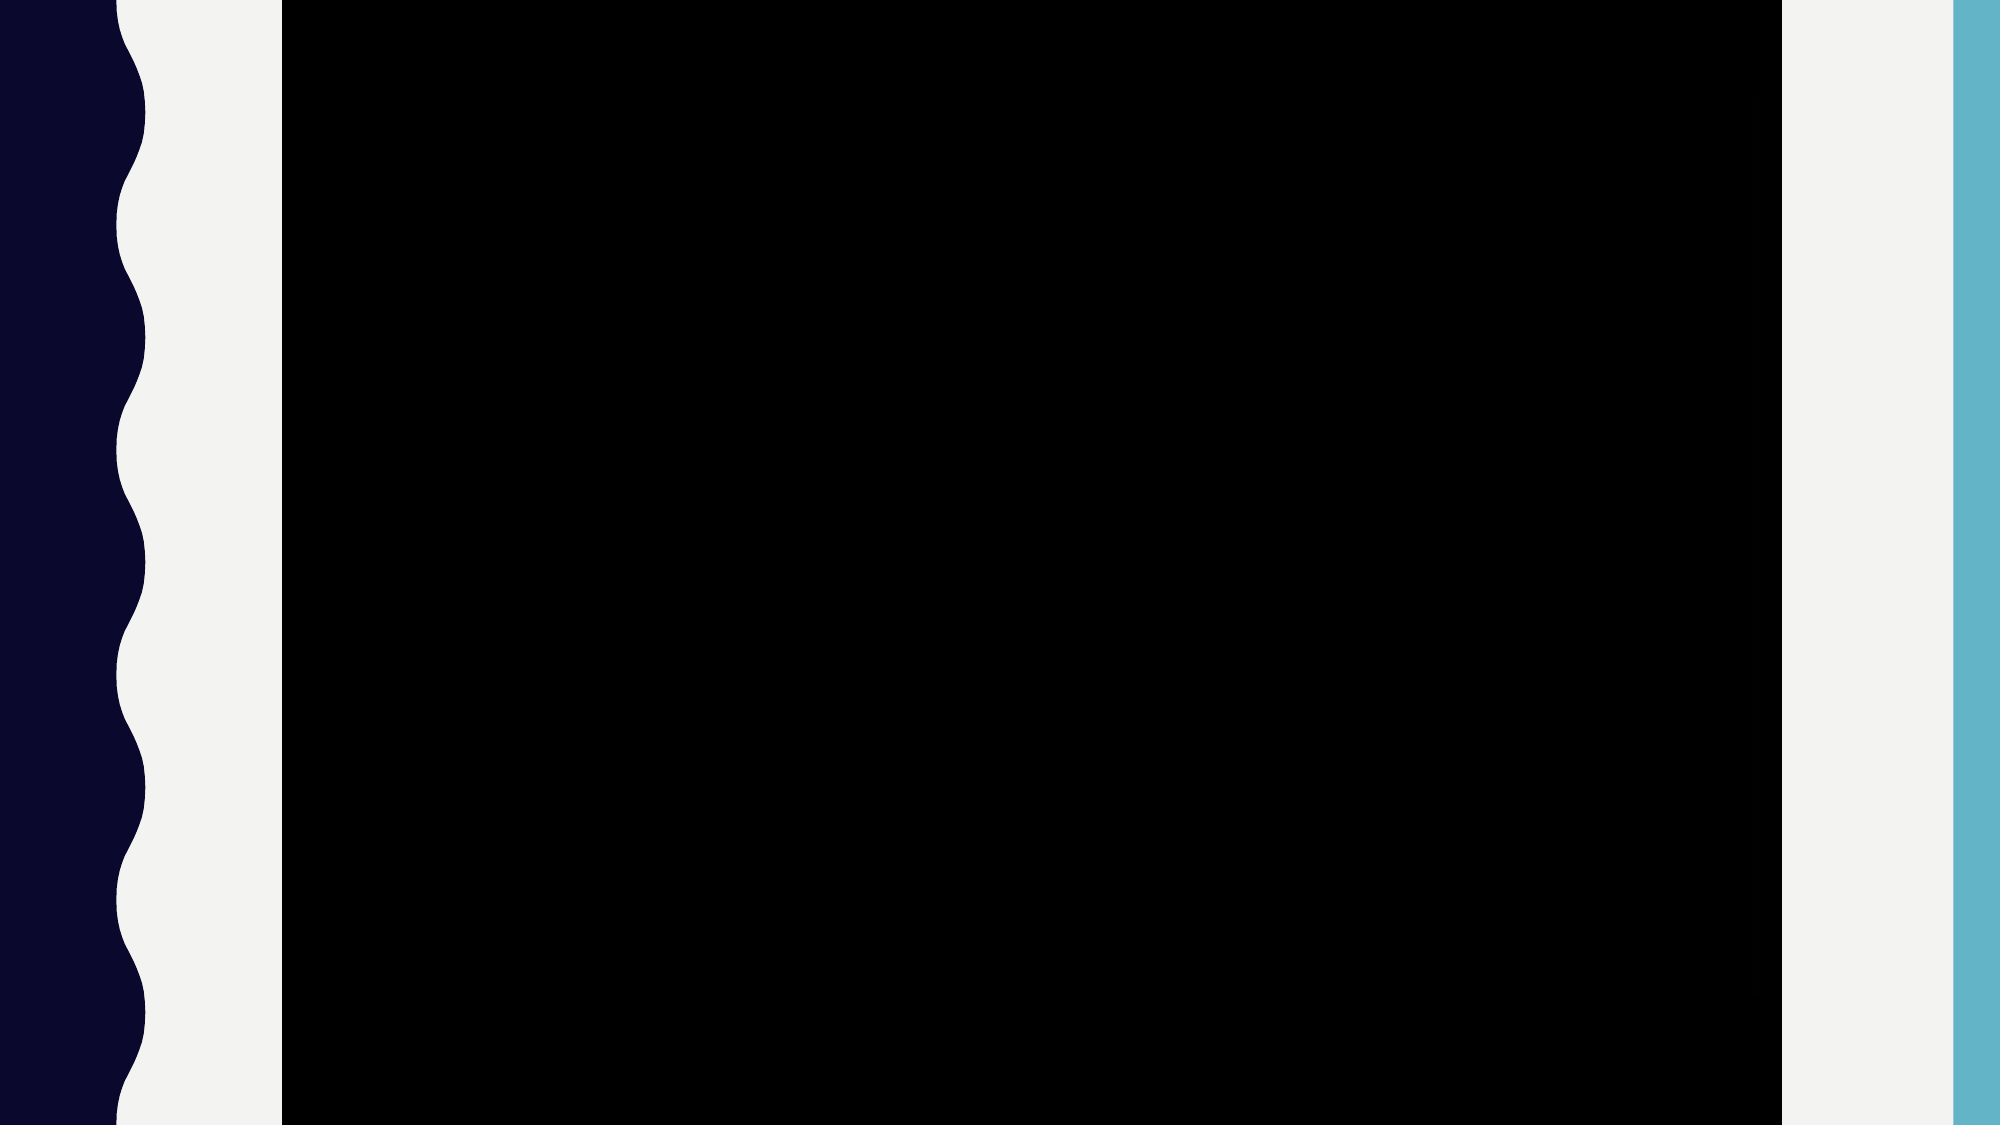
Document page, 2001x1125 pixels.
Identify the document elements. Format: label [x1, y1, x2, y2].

text_box [281, 0, 1782, 1125]
